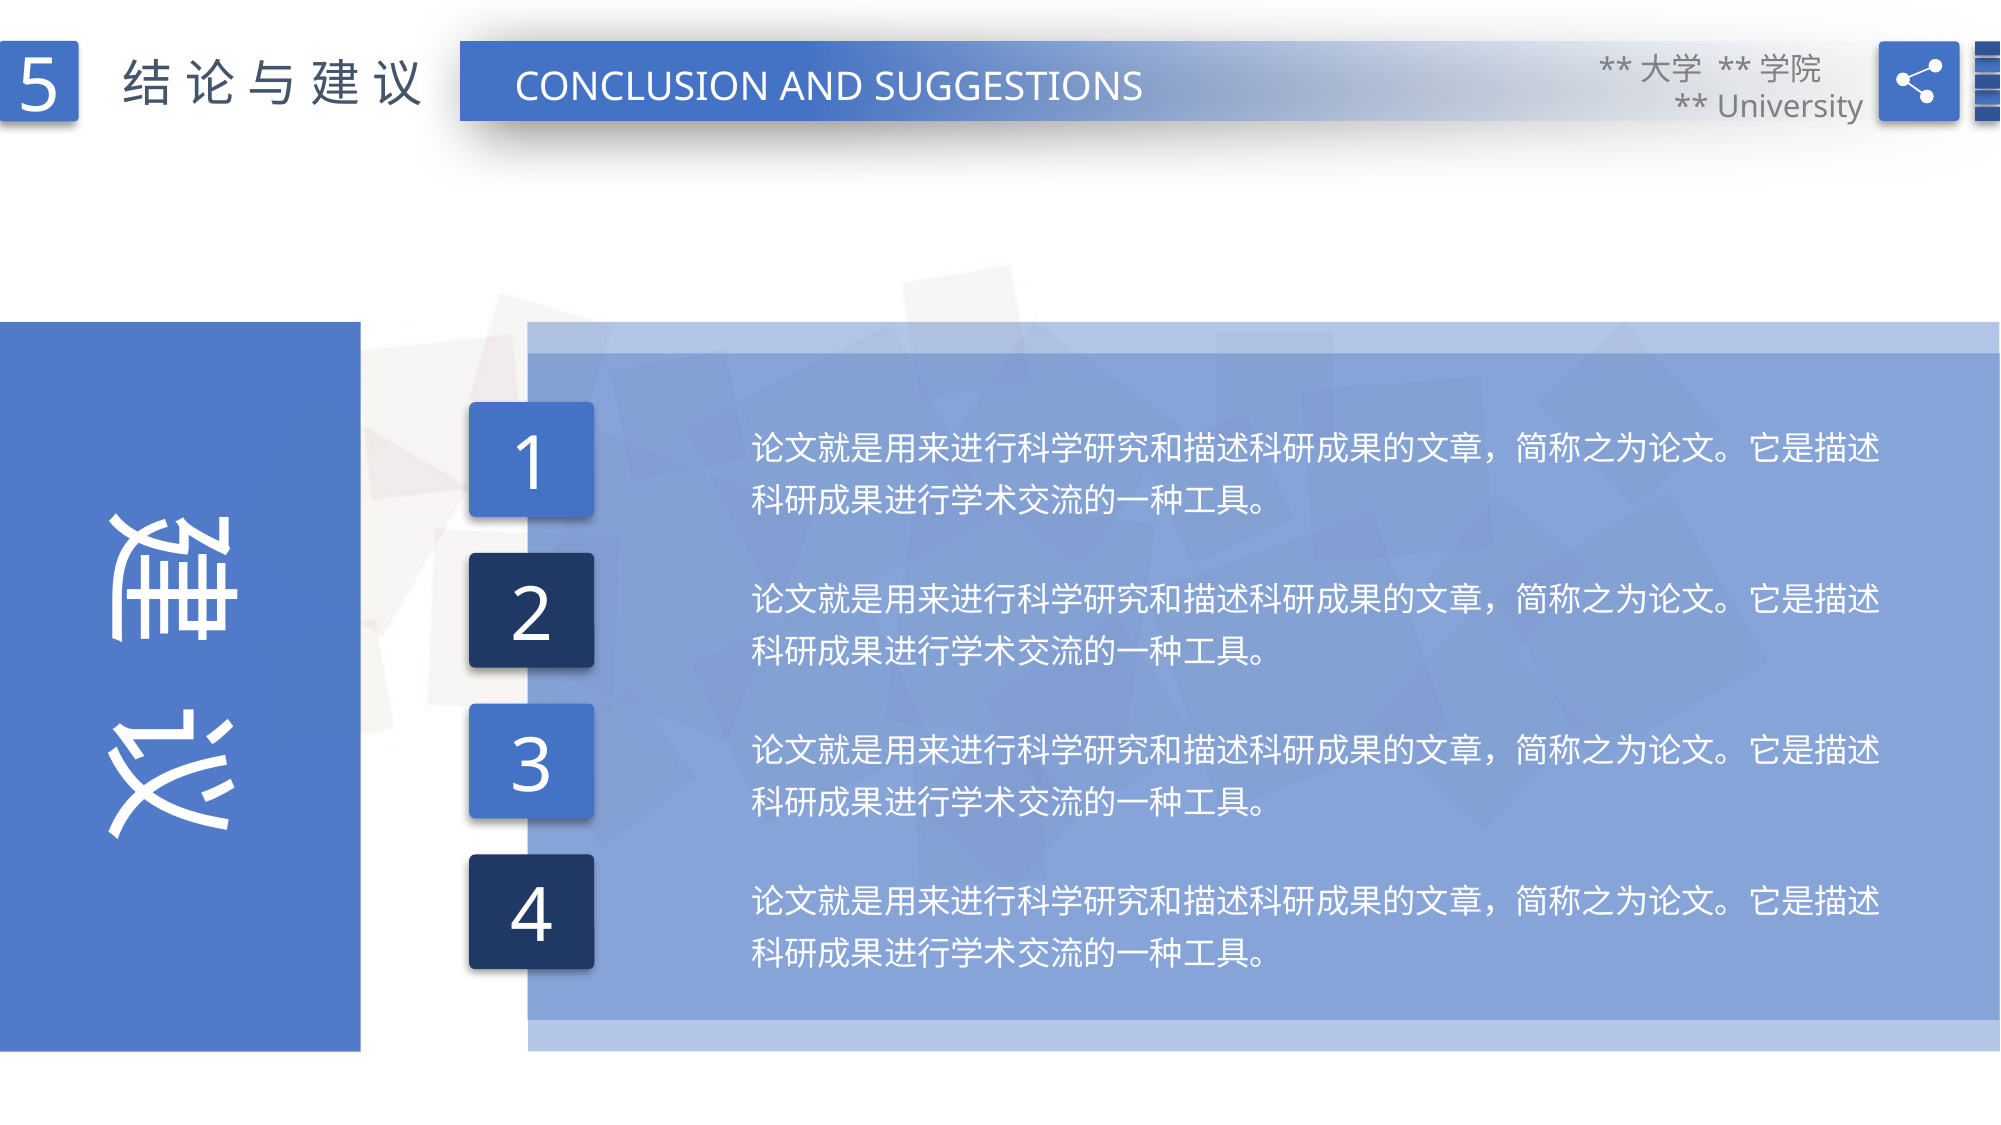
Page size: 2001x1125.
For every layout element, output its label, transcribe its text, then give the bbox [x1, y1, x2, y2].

text_box 结论与建议 [107, 43, 438, 119]
text_box 建 议 [76, 500, 276, 865]
text_box 5 [0, 39, 80, 123]
text_box 论文就是用来进行科学研究和描述科研成果的文章，简称之为论文。它是描述科研成果进行学术交流的一种工具。 [736, 860, 1907, 980]
text_box [459, 40, 2000, 122]
text_box 论文就是用来进行科学研究和描述科研成果的文章，简称之为论文。它是描述科研成果进行学术交流的一种工具。 [736, 709, 1907, 829]
text_box 3 [468, 702, 596, 820]
text_box 2 [468, 551, 596, 669]
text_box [1522, 41, 2000, 136]
text_box 1 [468, 401, 596, 518]
text_box 4 [468, 853, 596, 971]
text_box 论文就是用来进行科学研究和描述科研成果的文章，简称之为论文。它是描述科研成果进行学术交流的一种工具。 [736, 408, 1907, 527]
text_box [0, 321, 362, 1053]
picture [0, 0, 2001, 1125]
text_box [526, 321, 2000, 1021]
text_box CONCLUSION AND SUGGESTIONS [499, 53, 1159, 116]
text_box 论文就是用来进行科学研究和描述科研成果的文章，简称之为论文。它是描述科研成果进行学术交流的一种工具。 [736, 559, 1907, 678]
text_box [527, 1021, 2000, 1053]
